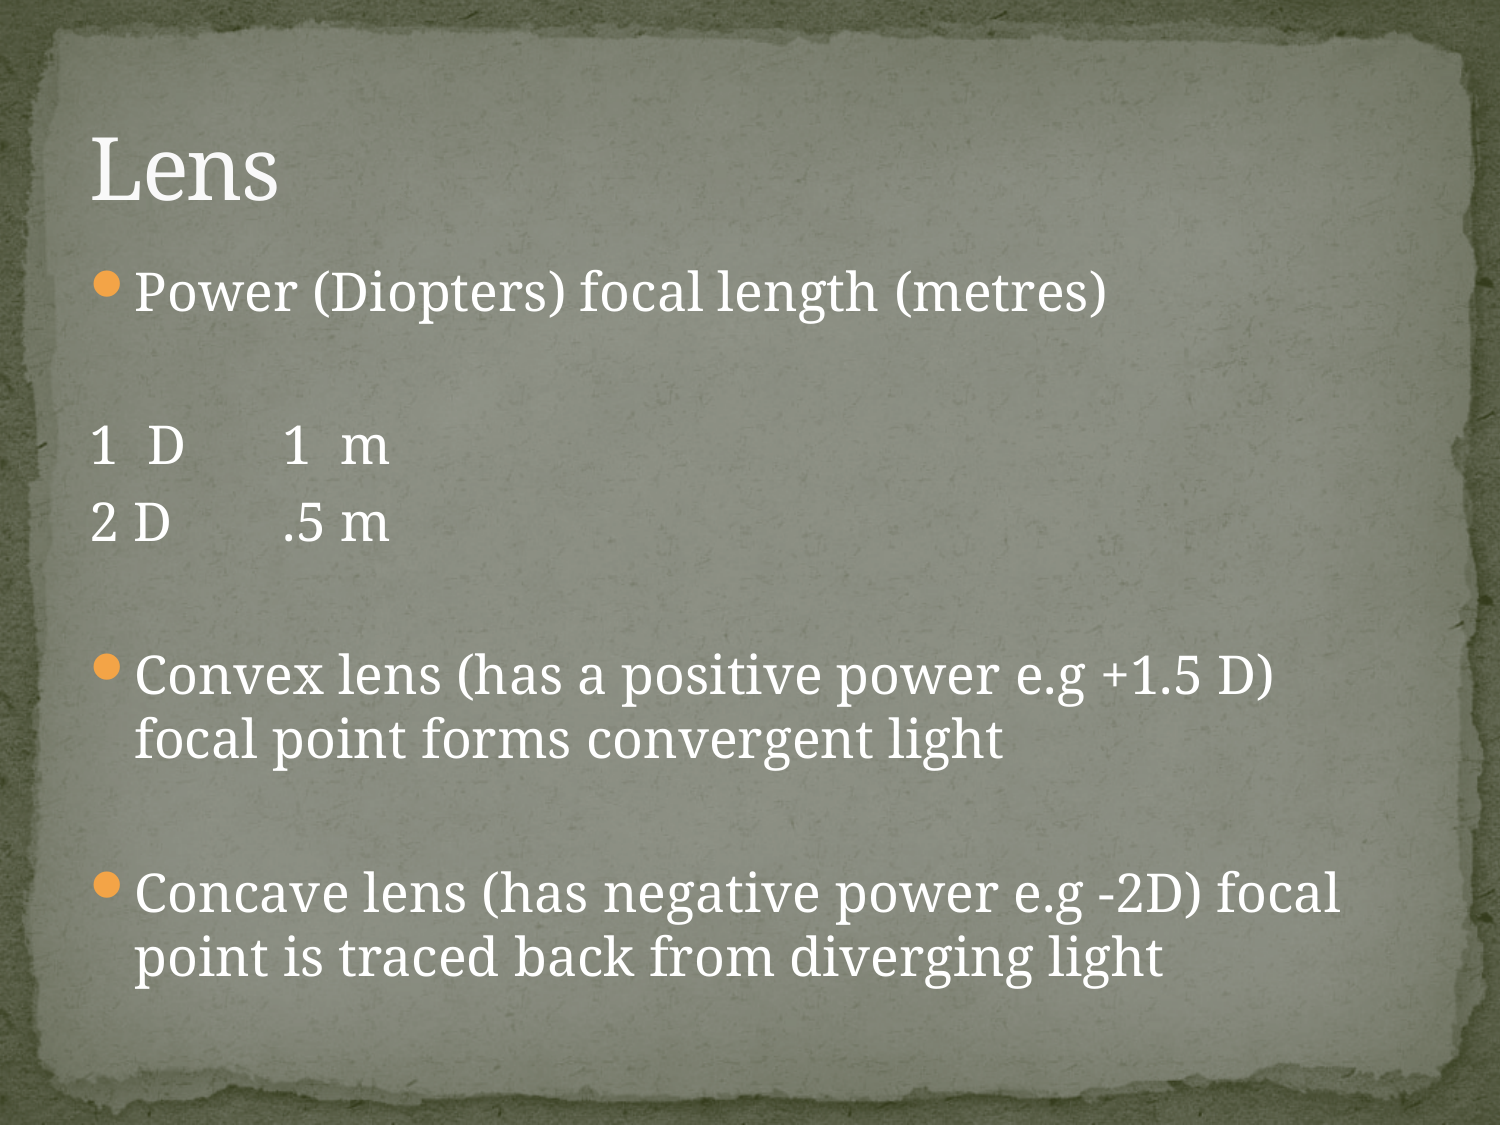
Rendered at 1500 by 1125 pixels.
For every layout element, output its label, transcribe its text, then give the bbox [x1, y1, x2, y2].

title Lens [74, 24, 1425, 225]
list Power (Diopters) focal length (metres) 1 D 1 m 2 D .5 m Convex lens (has a positive power e.g +1.5 D) focal point forms convergent light Concave lens (has negative power e.g -2D) focal point is traced back from diverging light [75, 249, 1425, 1000]
